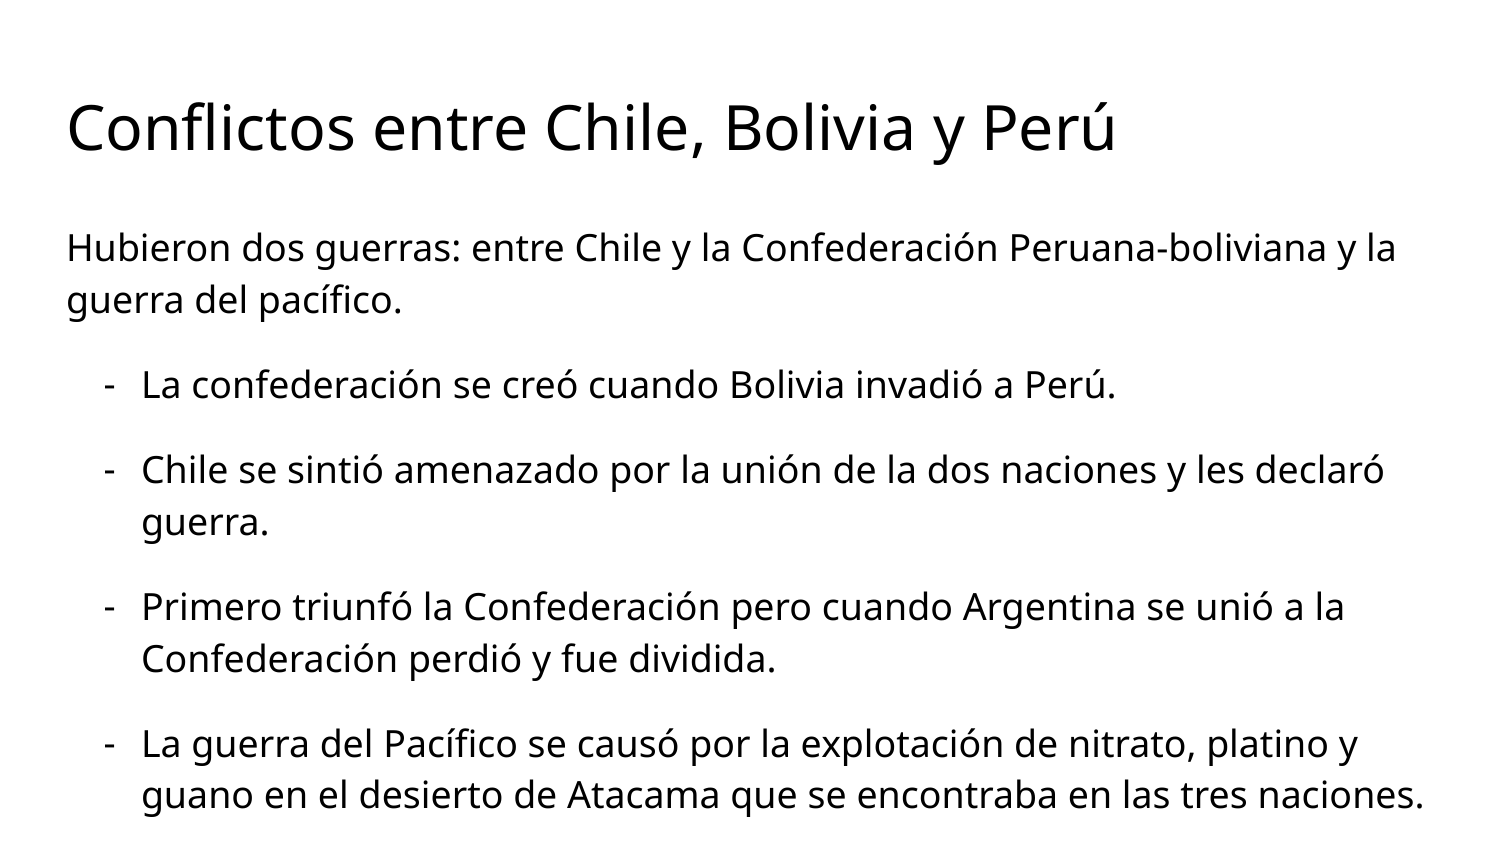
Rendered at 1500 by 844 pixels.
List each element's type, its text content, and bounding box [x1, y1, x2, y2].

title Conflictos entre Chile, Bolivia y Perú [51, 72, 1449, 167]
list Hubieron dos guerras: entre Chile y la Confederación Peruana-boliviana y la guerra del pacífico. La confederación se creó cuando Bolivia invadió a Perú. Chile se sintió amenazado por la unión de la dos naciones y les declaró guerra. Primero triunfó la Confederación pero cuando Argentina se unió a la Confederación perdió y fue dividida. La guerra del Pacífico se causó por la explotación de nitrato, platino y guano en el desierto de Atacama que se encontraba en las tres naciones. [51, 202, 1449, 750]
